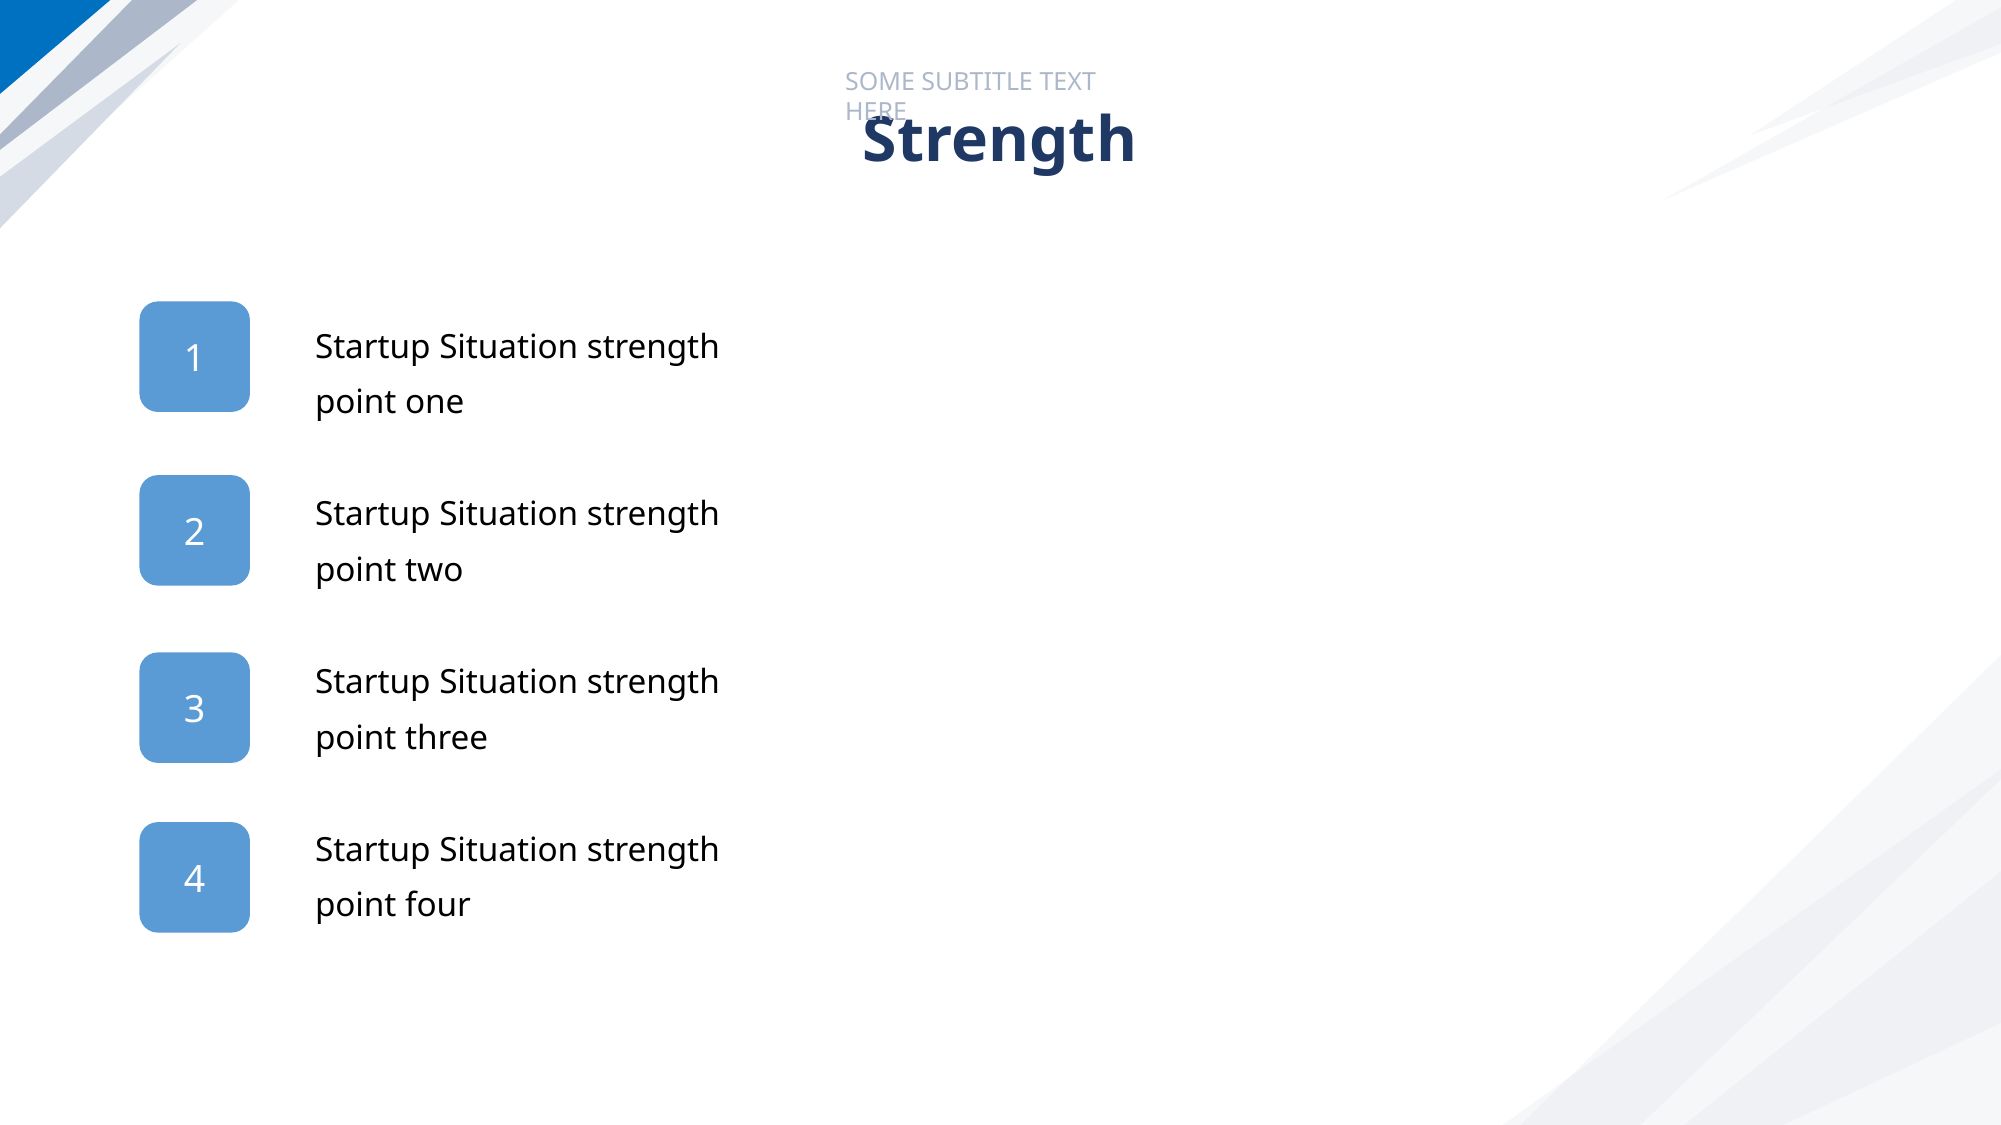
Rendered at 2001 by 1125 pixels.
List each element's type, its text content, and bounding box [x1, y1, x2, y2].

text_box SOME SUBTITLE TEXT HERE [830, 57, 1170, 104]
title Strength [137, 73, 1863, 210]
text_box 1 [139, 301, 250, 412]
text_box 2 [139, 475, 250, 586]
text_box 4 [139, 822, 250, 933]
text_box 3 [139, 652, 250, 763]
text_box Startup Situation strength point one Startup Situation strength point two Startup Situation strength point three Startup Situation strength point four [299, 301, 789, 968]
